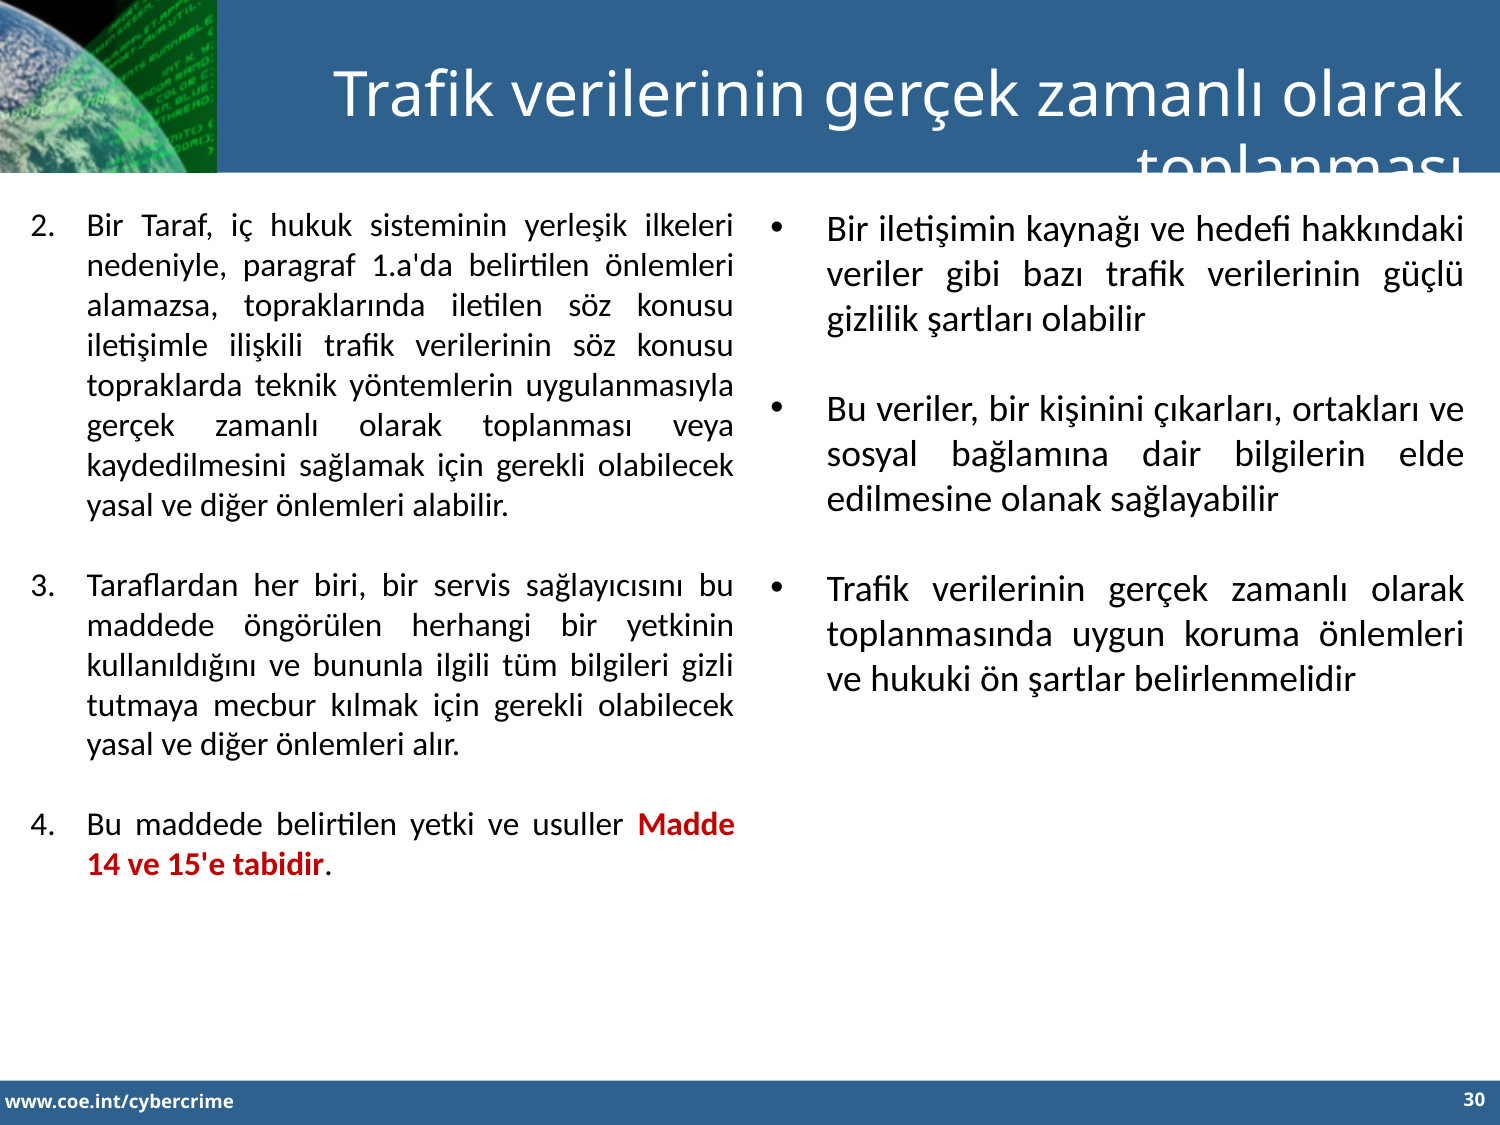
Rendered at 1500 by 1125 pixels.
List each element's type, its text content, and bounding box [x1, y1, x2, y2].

text_box Bir iletişimin kaynağı ve hedefi hakkındaki veriler gibi bazı trafik verilerinin güçlü gizlilik şartları olabilir Bu veriler, bir kişinini çıkarları, ortakları ve sosyal bağlamına dair bilgilerin elde edilmesine olanak sağlayabilir Trafik verilerinin gerçek zamanlı olarak toplanmasında uygun koruma önlemleri ve hukuki ön şartlar belirlenmelidir [755, 196, 1480, 706]
picture [0, 0, 217, 173]
text_box Trafik verilerinin gerçek zamanlı olarak toplanması [227, 46, 1480, 212]
text_box Bir Taraf, iç hukuk sisteminin yerleşik ilkeleri nedeniyle, paragraf 1.a'da belirtilen önlemleri alamazsa, topraklarında iletilen söz konusu iletişimle ilişkili trafik verilerinin söz konusu topraklarda teknik yöntemlerin uygulanmasıyla gerçek zamanlı olarak toplanması veya kaydedilmesini sağlamak için gerekli olabilecek yasal ve diğer önlemleri alabilir. Taraflardan her biri, bir servis sağlayıcısını bu maddede öngörülen herhangi bir yetkinin kullanıldığını ve bununla ilgili tüm bilgileri gizli tutmaya mecbur kılmak için gerekli olabilecek yasal ve diğer önlemleri alır. Bu maddede belirtilen yetki ve usuller Madde 14 ve 15'e tabidir. [15, 196, 750, 890]
